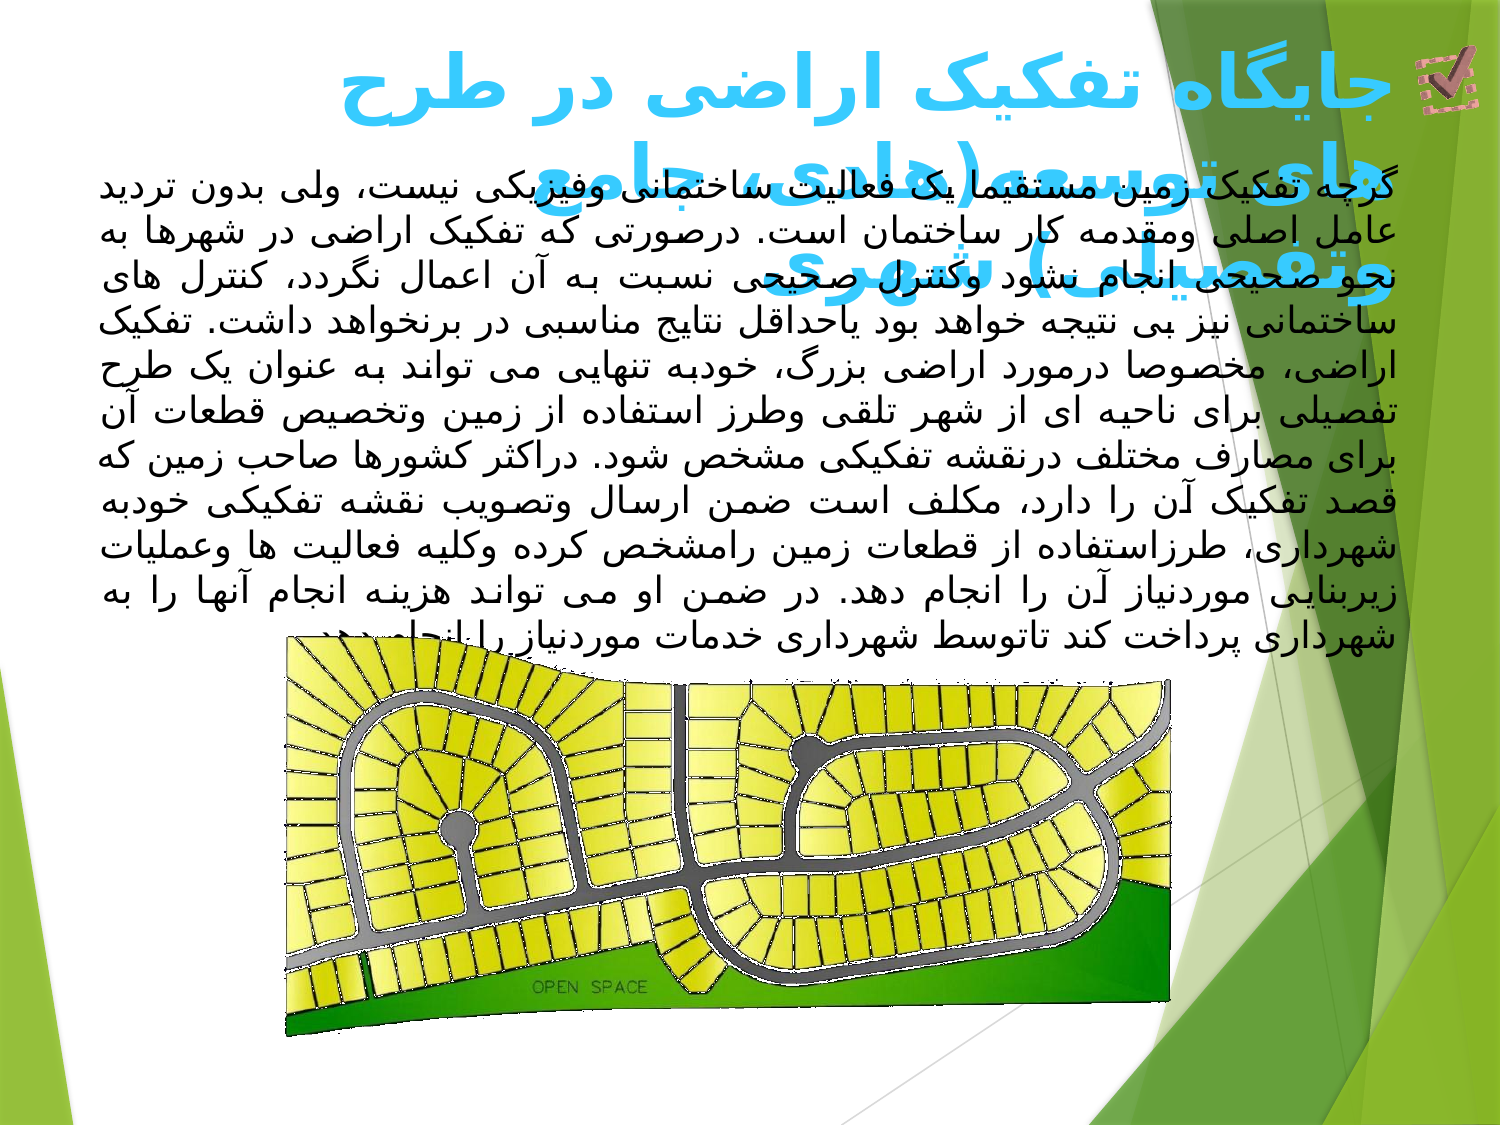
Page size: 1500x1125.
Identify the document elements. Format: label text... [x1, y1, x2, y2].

text_box گرچه تفکیک زمین مستقیما یک فعالیت ساختمانی وفیزیکی نیست، ولی بدون تردید عامل اصلی ومقدمه کار ساختمان است. درصورتی که تفکیک اراضی در شهرها به نحو صحیحی انجام نشود وکنترل صحیحی نسبت به آن اعمال نگردد، کنترل های ساختمانی نیز بی نتیجه خواهد بود یاحداقل نتایج مناسبی در برنخواهد داشت. تفکیک اراضی، مخصوصا درمورد اراضی بزرگ، خودبه تنهایی می تواند به عنوان یک طرح تفصیلی برای ناحیه ای از شهر تلقی وطرز استفاده از زمین وتخصیص قطعات آن برای مصارف مختلف درنقشه تفکیکی مشخص شود. دراکثر کشورها صاحب زمین که قصد تفکیک آن را دارد، مکلف است ضمن ارسال وتصویب نقشه تفکیکی خودبه شهرداری، طرزاستفاده از قطعات زمین رامشخص کرده وکلیه فعالیت ها وعملیات زیربنایی موردنیاز آن را انجام دهد. در ضمن او می تواند هزینه انجام آنها را به شهرداری پرداخت کند تاتوسط شهرداری خدمات موردنیاز را انجام دهد. [82, 154, 1414, 664]
text_box جایگاه تفکیک اراضی در طرح های توسعه(هادی، جامع وتفصیلی) شهری [185, 26, 1414, 154]
picture [1412, 42, 1481, 118]
picture [269, 620, 1187, 1052]
